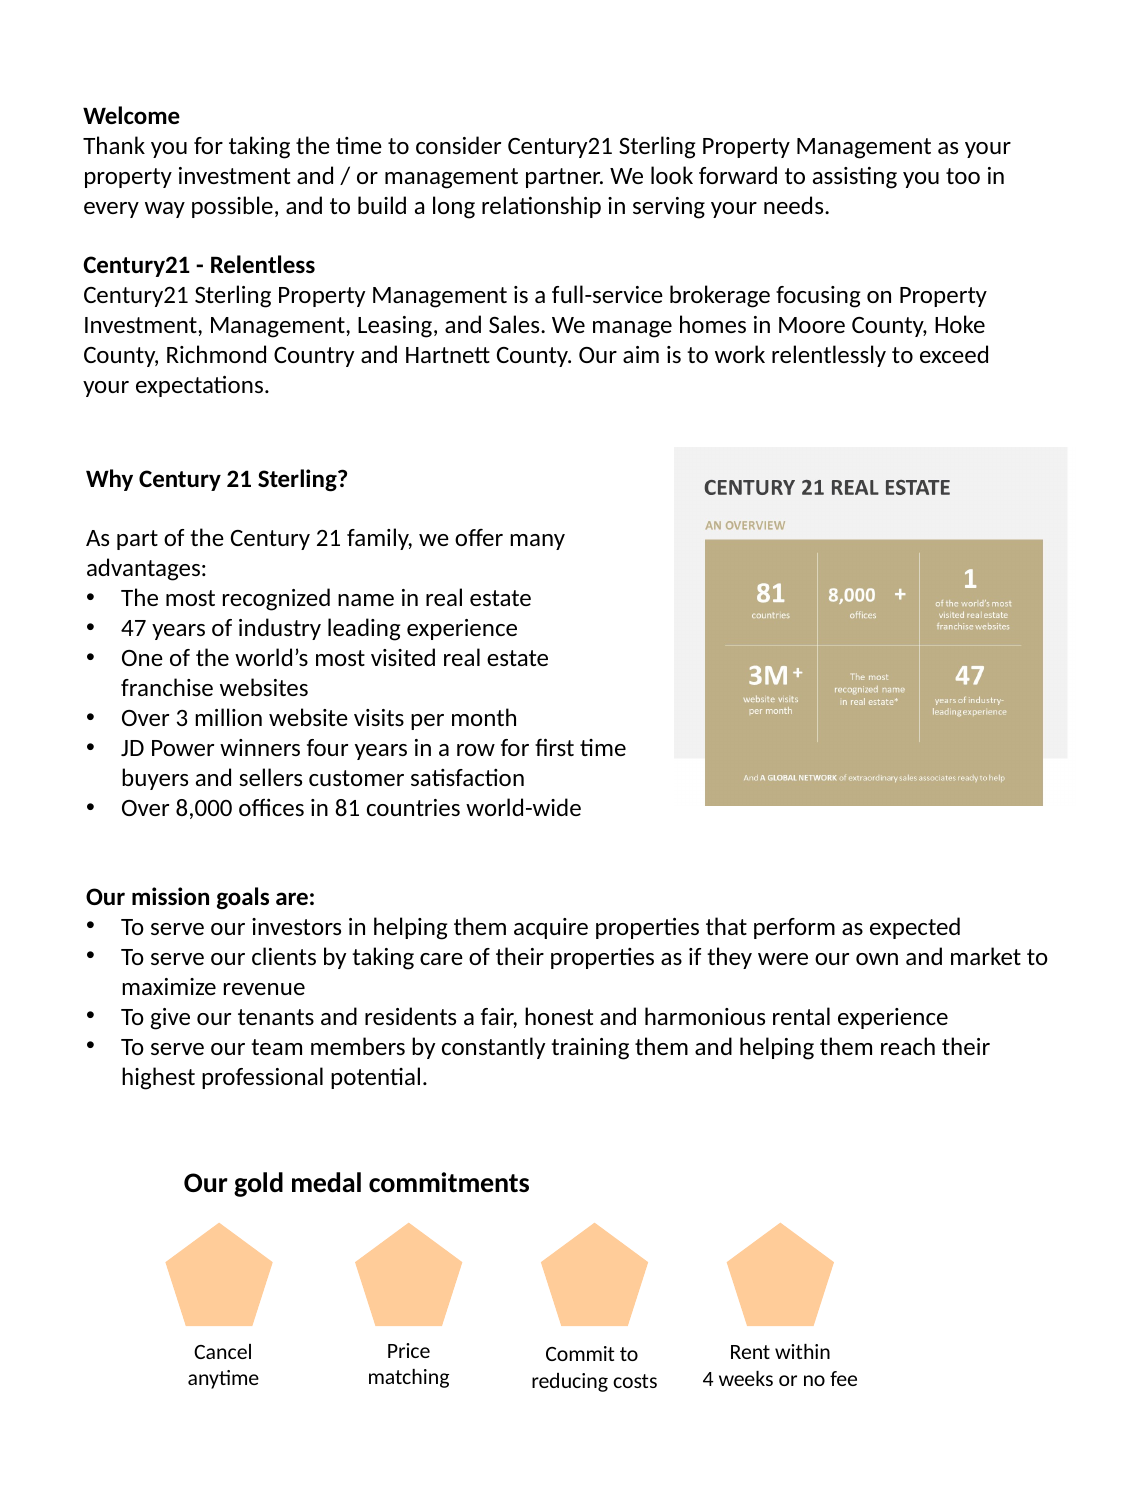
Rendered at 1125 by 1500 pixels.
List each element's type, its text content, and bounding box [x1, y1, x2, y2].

text_box Why Century 21 Sterling? As part of the Century 21 family, we offer many advantages: The most recognized name in real estate 47 years of industry leading experience One of the world’s most visited real estate franchise websites Over 3 million website visits per month JD Power winners four years in a row for first time buyers and sellers customer satisfaction Over 8,000 offices in 81 countries world-wide [71, 424, 664, 859]
text_box Our mission goals are: To serve our investors in helping them acquire properties that perform as expected To serve our clients by taking care of their properties as if they were our own and market to maximize revenue To give our tenants and residents a fair, honest and harmonious rental experience To serve our team members by constantly training them and helping them reach their highest professional potential. [71, 873, 1076, 1098]
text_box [160, 1156, 875, 1401]
text_box Welcome Thank you for taking the time to consider Century21 Sterling Property Management as your property investment and / or management partner. We look forward to assisting you too in every way possible, and to build a long relationship in serving your needs. Century21 - Relentless Century21 Sterling Property Management is a full-service brokerage focusing on Property Investment, Management, Leasing, and Sales. We manage homes in Moore County, Hoke County, Richmond Country and Hartnett County. Our aim is to work relentlessly to exceed your expectations. [68, 91, 1057, 407]
picture [674, 447, 1076, 806]
